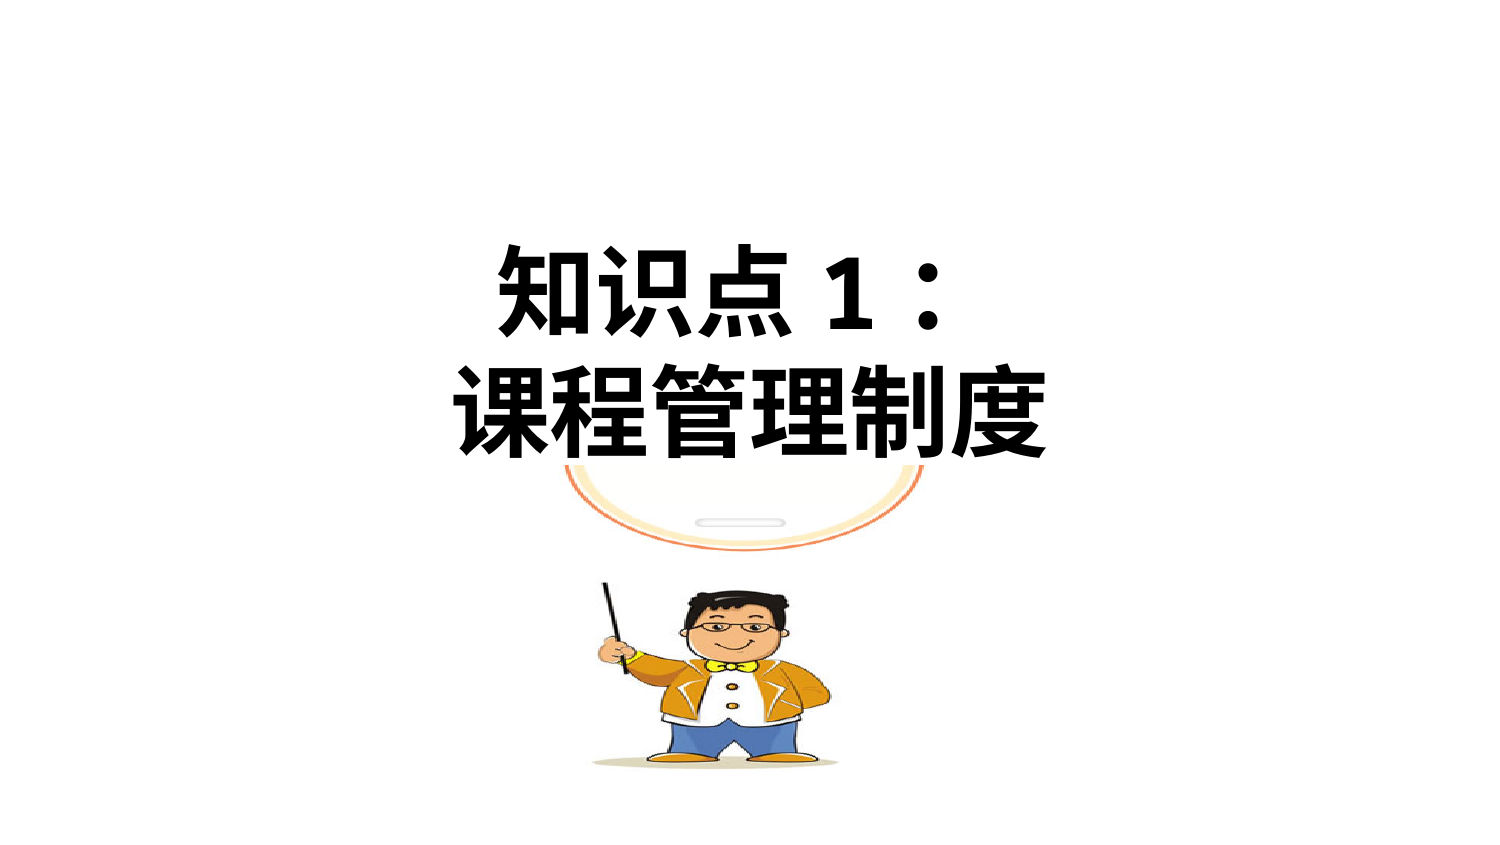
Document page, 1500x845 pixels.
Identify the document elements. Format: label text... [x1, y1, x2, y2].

picture [522, 465, 926, 788]
title 知识点1： 课程管理制度 [40, 234, 1460, 466]
